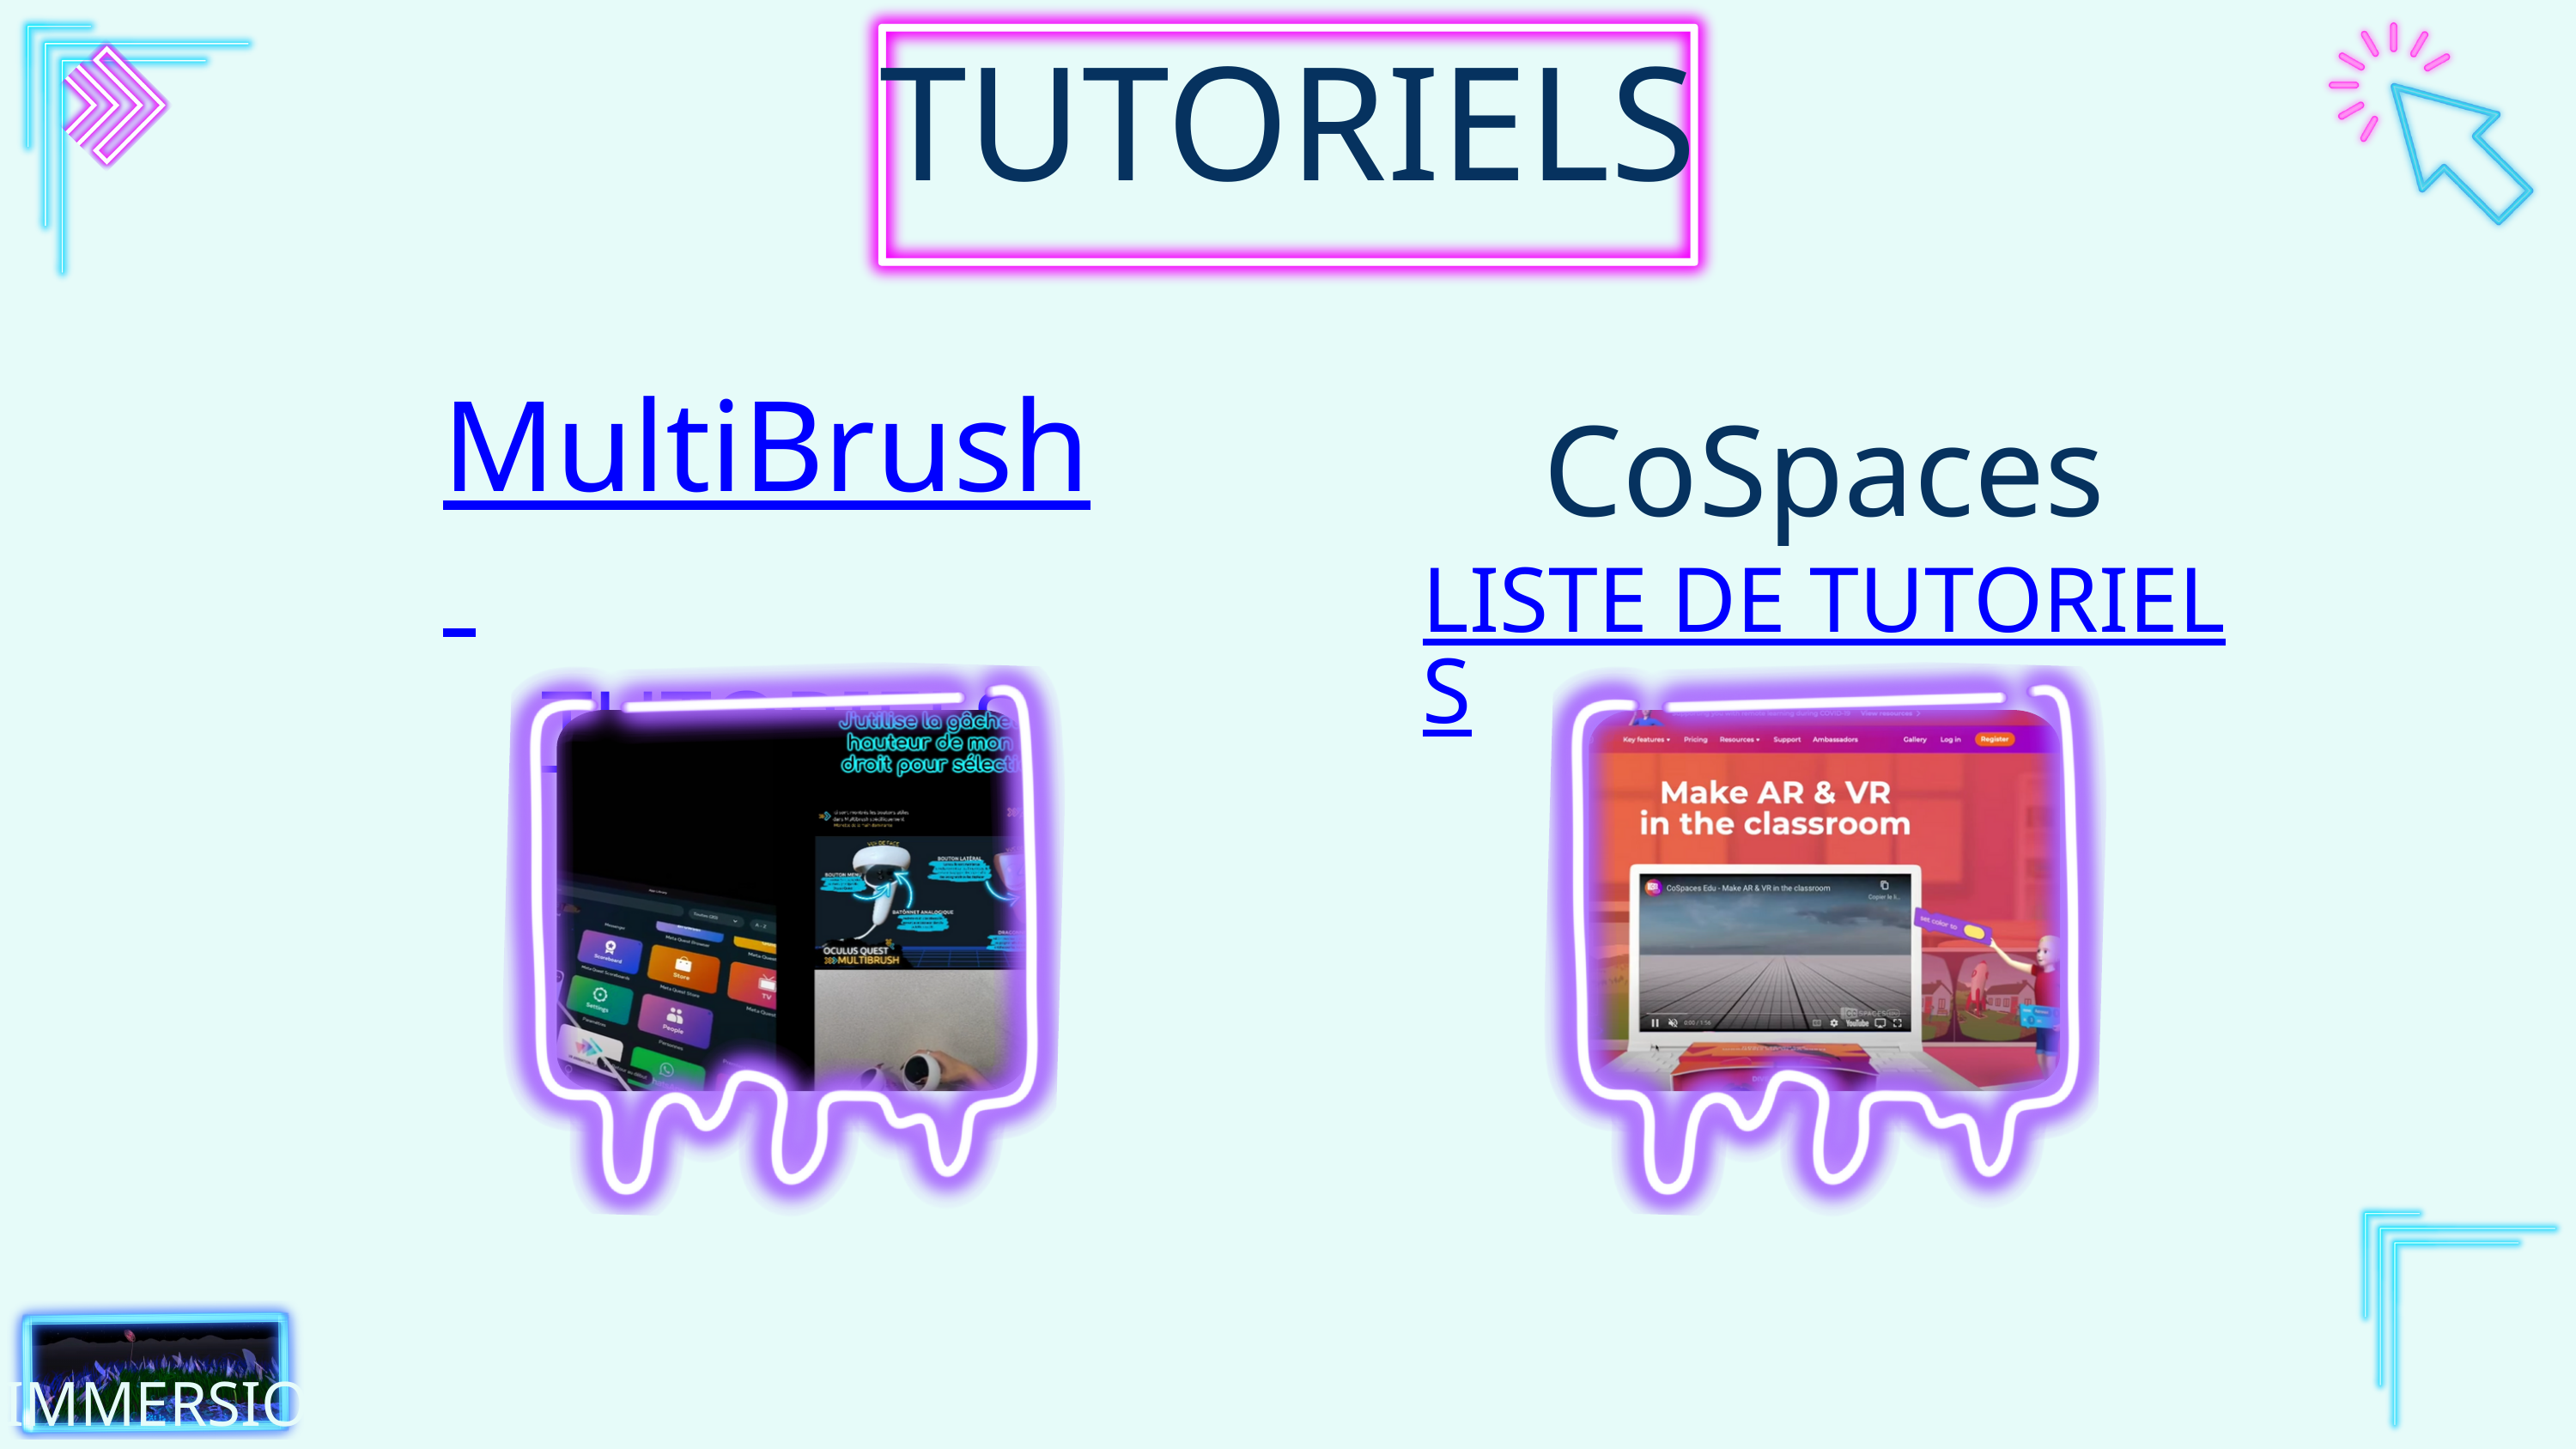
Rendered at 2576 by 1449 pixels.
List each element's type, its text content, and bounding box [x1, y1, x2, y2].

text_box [0, 1300, 316, 1440]
text_box [2320, 14, 2542, 233]
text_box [496, 651, 1069, 1228]
text_box [2354, 1203, 2565, 1434]
text_box CoSpaces LISTE DE TUTORIELS [1422, 368, 2227, 665]
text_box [15, 14, 260, 283]
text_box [750, 3, 1826, 288]
text_box MultiBrush TUTORIELS [442, 363, 1123, 665]
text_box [1538, 651, 2111, 1228]
